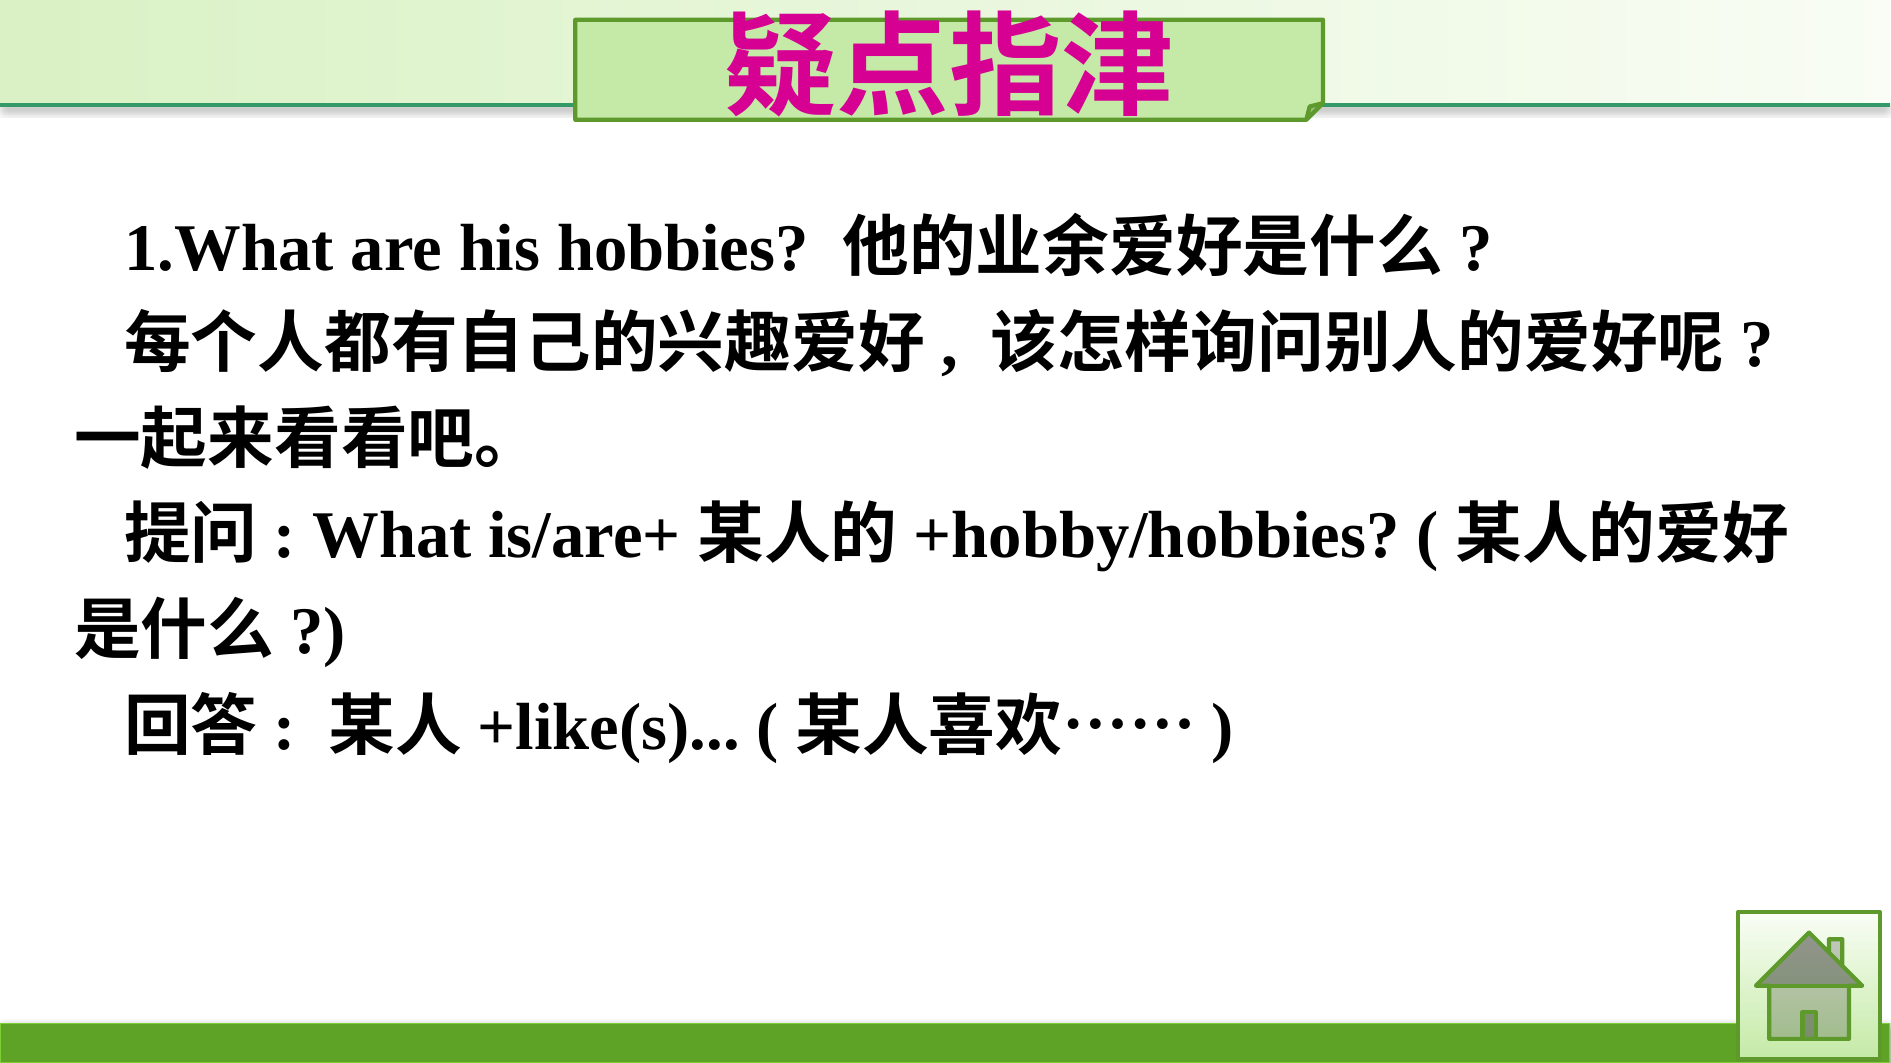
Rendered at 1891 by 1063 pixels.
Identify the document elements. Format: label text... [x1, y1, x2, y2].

text_box 1.What are his hobbies? 他的业余爱好是什么? 每个人都有自己的兴趣爱好, 该怎样询问别人的爱好呢? 一起来看看吧。 提问: What is/are+某人的+hobby/hobbies? (某人的爱好是什么?) 回答: 某人+like(s)... (某人喜欢……) [59, 180, 1833, 771]
text_box 疑点指津 [573, 17, 1326, 122]
